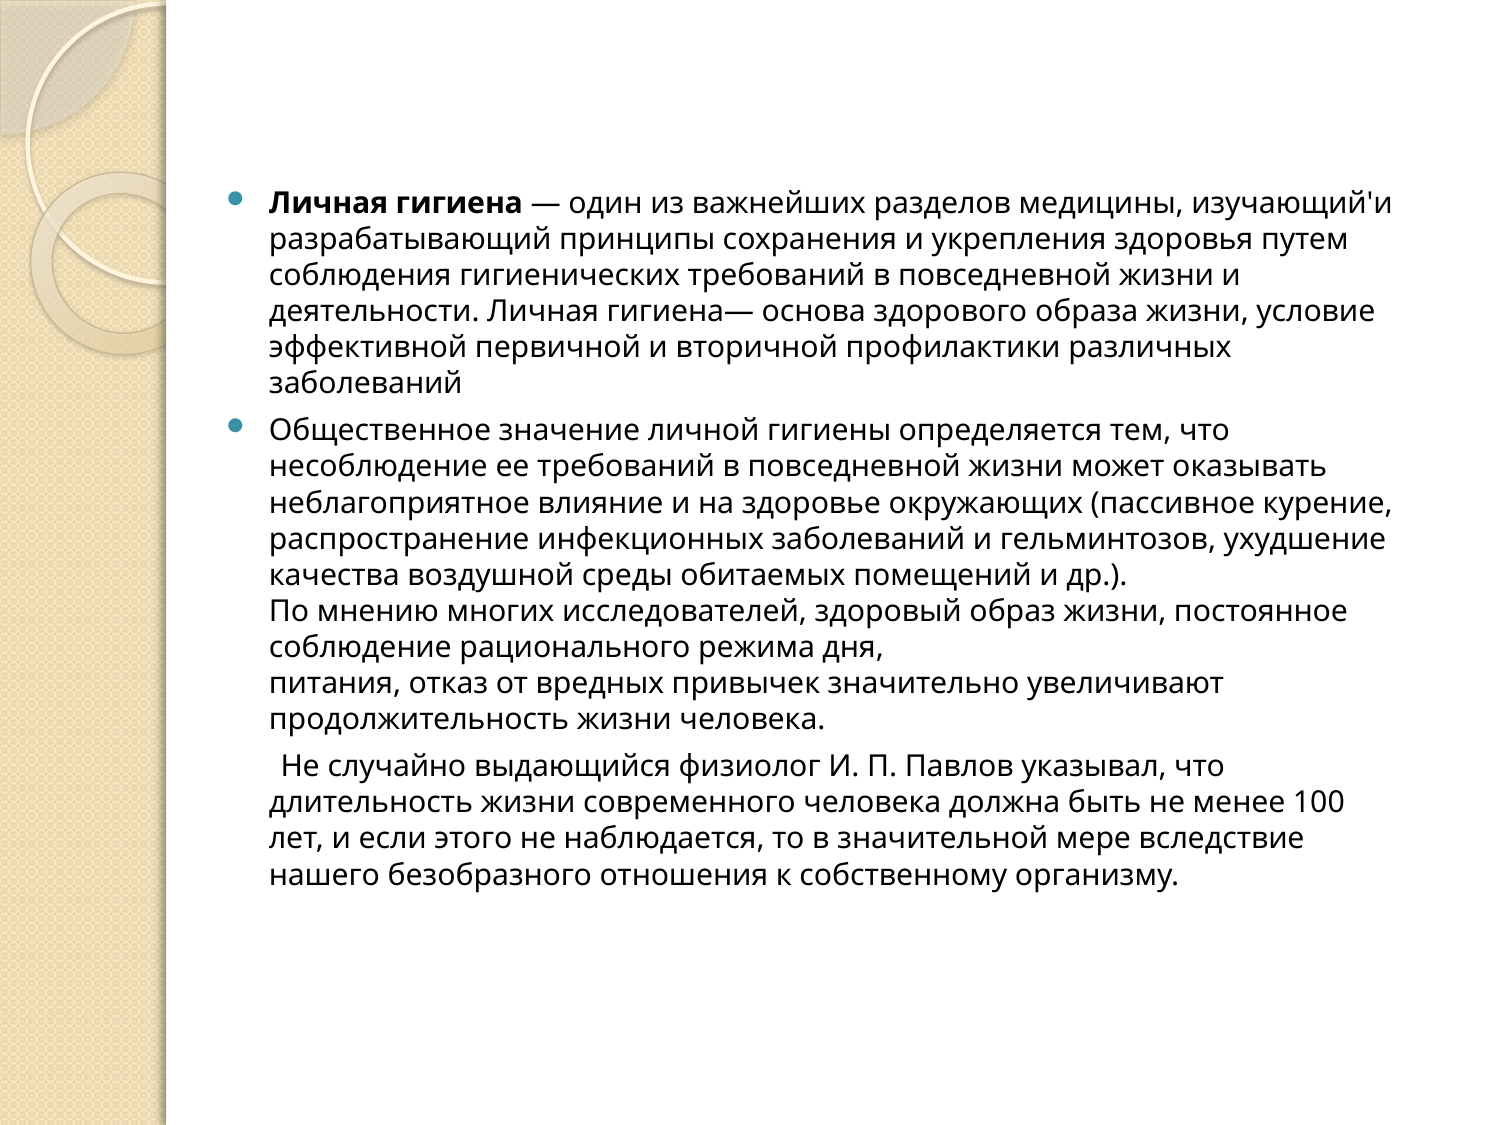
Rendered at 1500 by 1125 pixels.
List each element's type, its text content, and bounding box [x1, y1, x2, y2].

list Личная гигиена — один из важнейших разделов медицины, изучающий'и разрабатывающий принципы сохранения и укрепления здоровья путем соблюдения гигиенических требований в повседневной жизни и деятельности. Личная гигиена— основа здорового образа жизни, условие эффективной первичной и вторичной профилактики различных заболеваний Общественное значение личной гигиены определяется тем, что несоблюдение ее требований в повседневной жизни может оказывать неблагоприятное влияние и на здоровье окружающих (пассивное курение, распространение инфекционных заболеваний и гельминтозов, ухудшение качества воздушной среды обитаемых помещений и др.). По мнению многих исследователей, здоровый образ жизни, постоянное соблюдение рационального режима дня, питания, отказ от вредных привычек значительно увеличивают продолжительность жизни человека. Не случайно выдающийся физиолог И. П. Павлов указывал, что длительность жизни современного человека должна быть не менее 100 лет, и если этого не наблюдается, то в значительной мере вследствие нашего безобразного отношения к собственному организму. [199, 175, 1418, 938]
